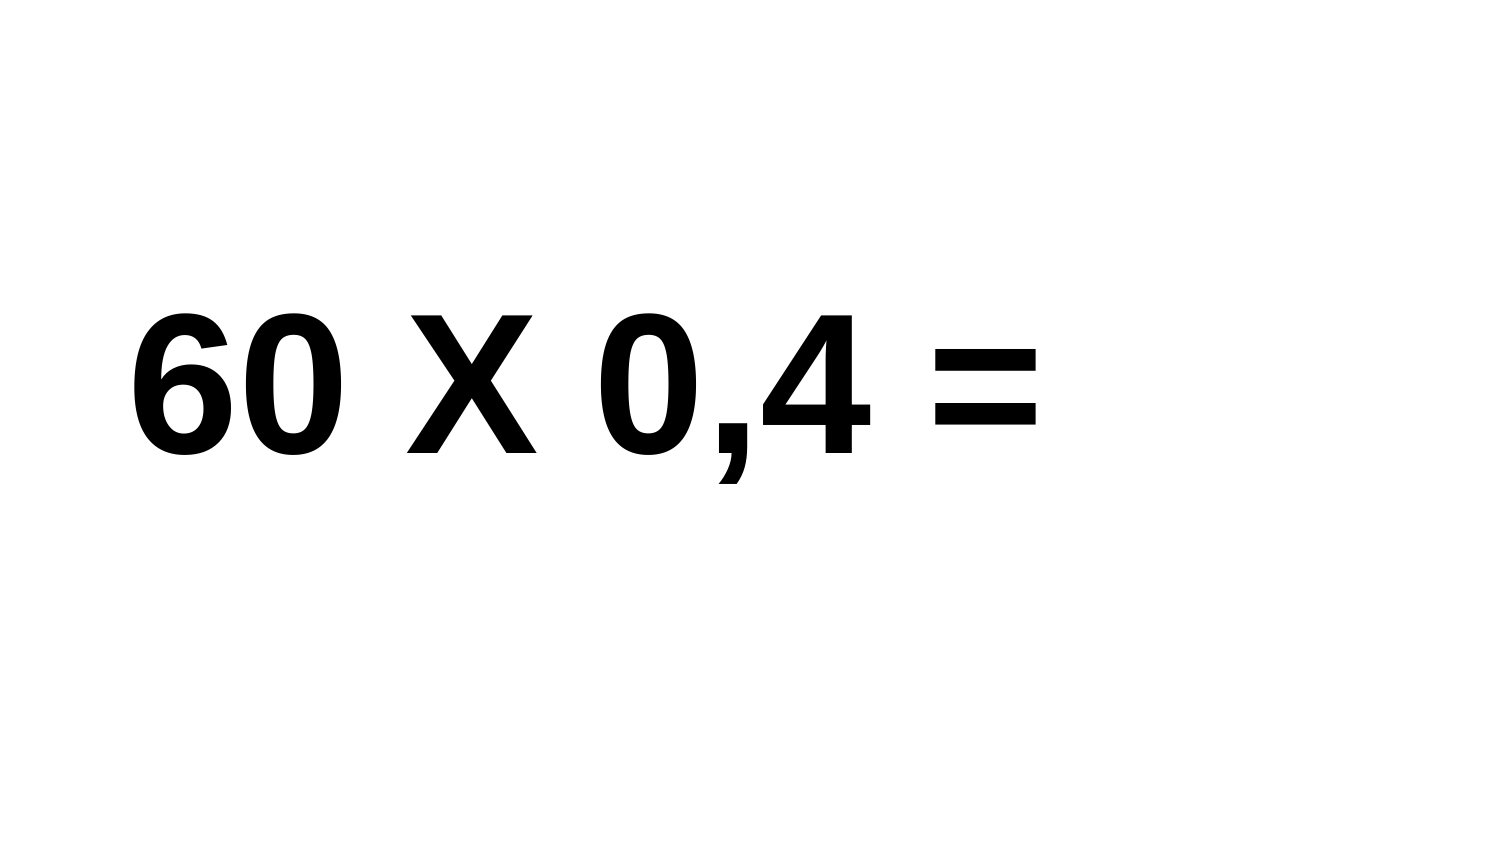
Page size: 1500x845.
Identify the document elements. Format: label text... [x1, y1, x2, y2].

text_box 60 X 0,4 = [112, 318, 1388, 509]
